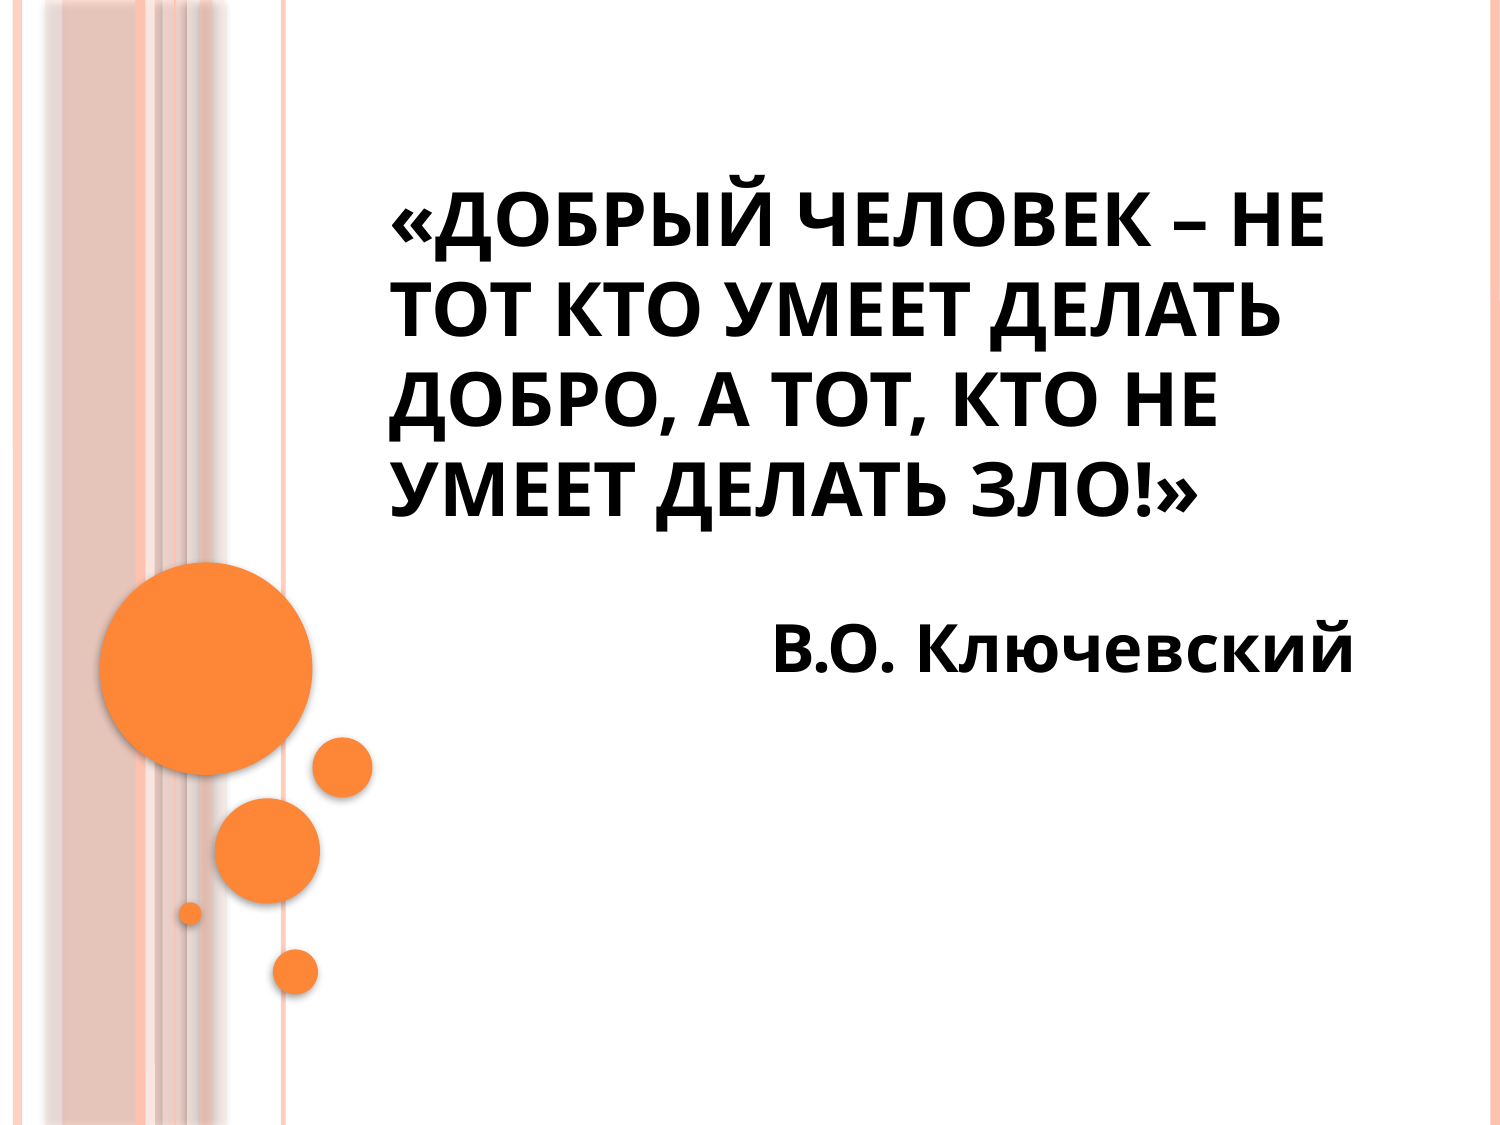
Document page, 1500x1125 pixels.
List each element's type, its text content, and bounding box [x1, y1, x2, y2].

title «Добрый человек – не тот кто умеет делать добро, а тот, кто не умеет делать зло!» [375, 267, 1388, 539]
subtitle В.О. Ключевский [375, 597, 1388, 787]
